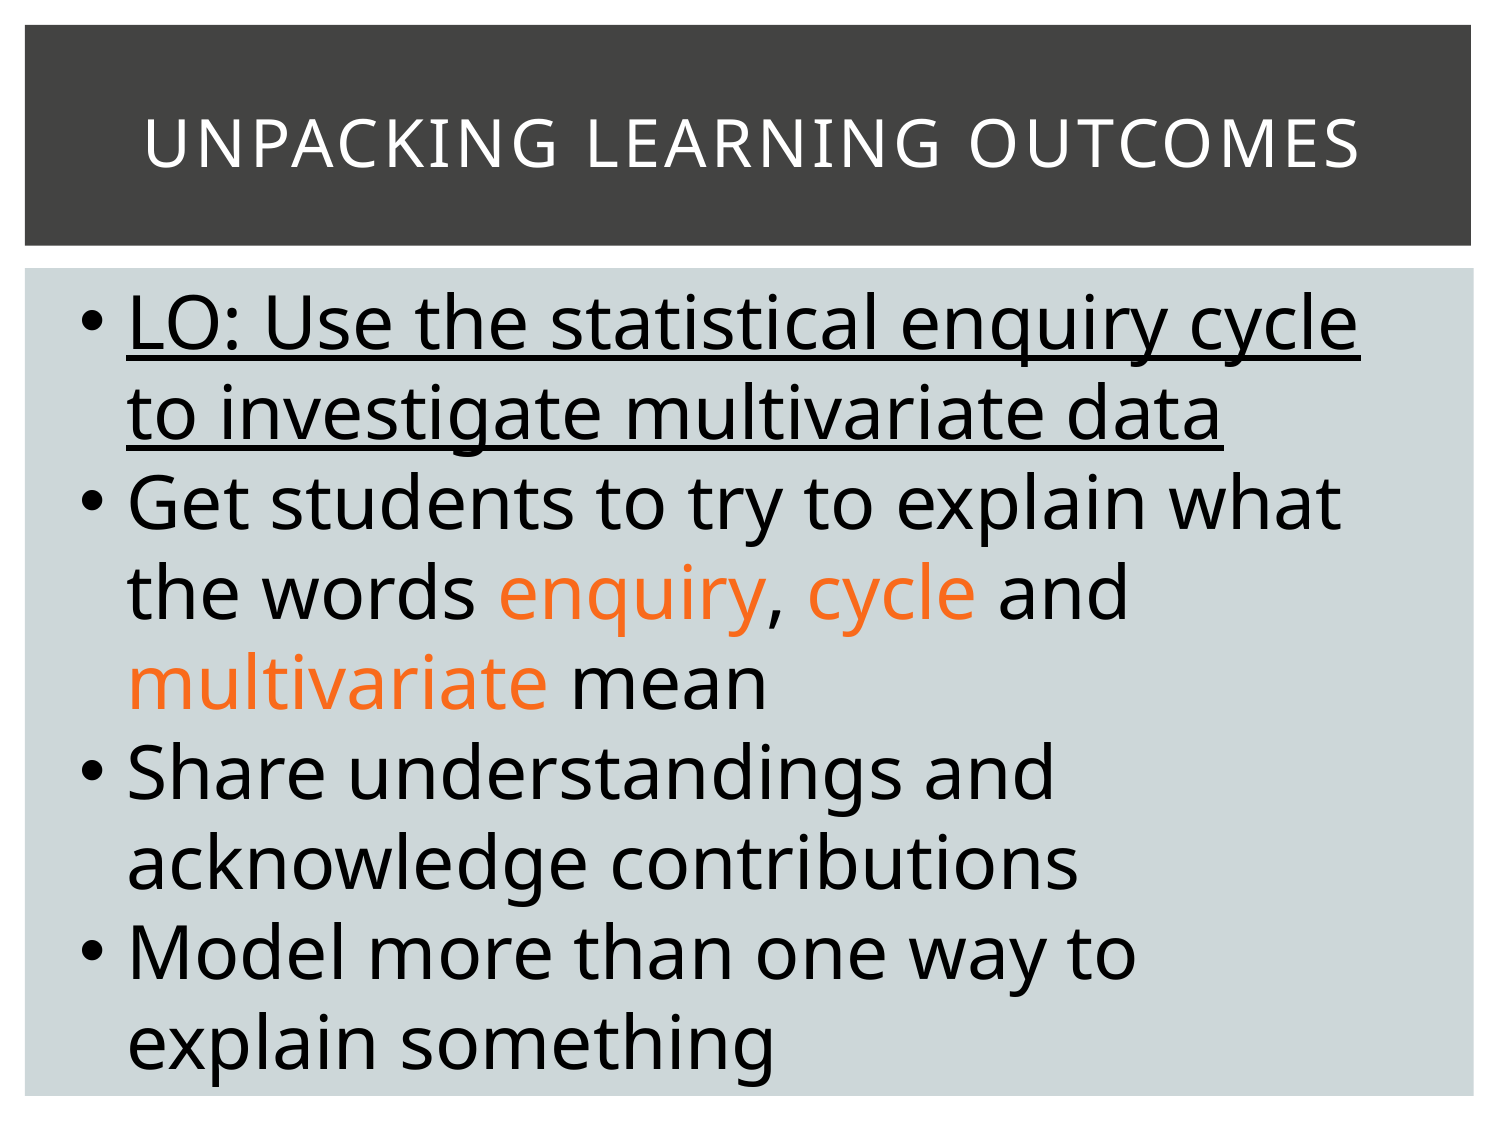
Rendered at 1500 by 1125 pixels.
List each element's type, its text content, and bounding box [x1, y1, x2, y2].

title UNPACKING LEARNING OUTCOMES [64, 54, 1440, 228]
text_box LO: Use the statistical enquiry cycle to investigate multivariate data Get students to try to explain what the words enquiry, cycle and multivariate mean Share understandings and acknowledge contributions Model more than one way to explain something [64, 267, 1424, 1092]
